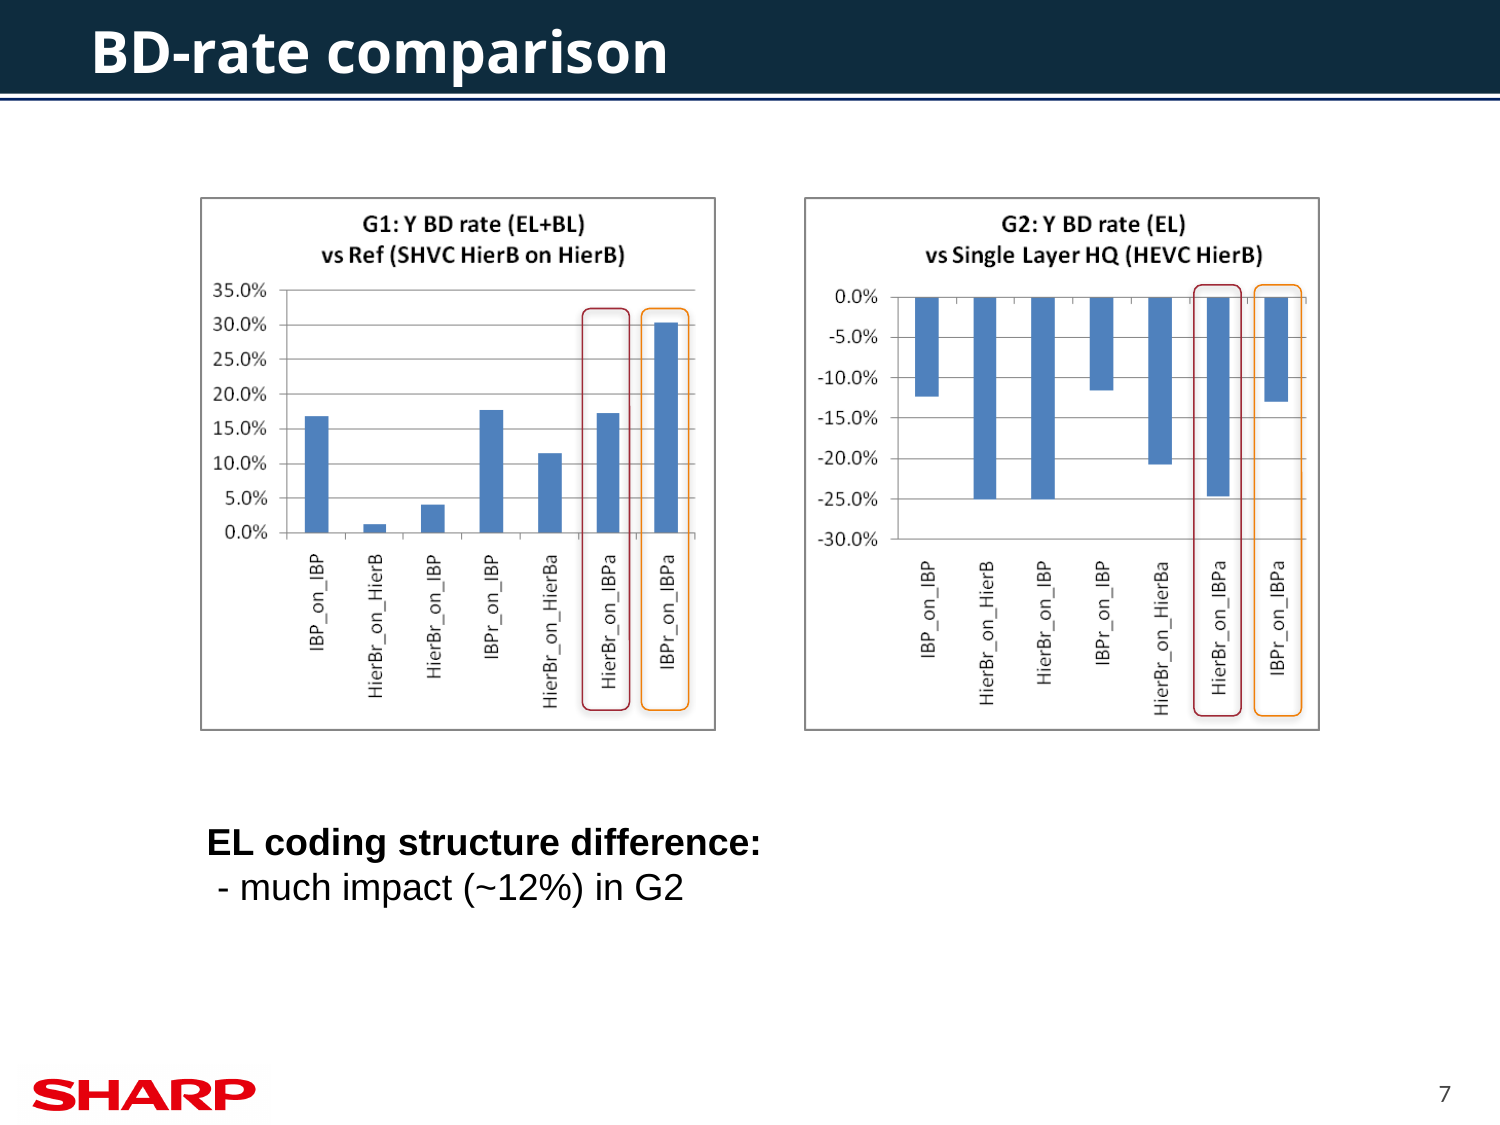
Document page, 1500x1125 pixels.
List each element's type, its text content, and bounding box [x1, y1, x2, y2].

picture [801, 194, 1324, 734]
picture [17, 1064, 271, 1125]
title BD-rate comparison [74, 15, 1426, 85]
picture [198, 196, 717, 732]
text_box EL coding structure difference: - much impact (~12%) in G2 [191, 810, 778, 916]
slide_number 7 [1345, 1062, 1467, 1108]
